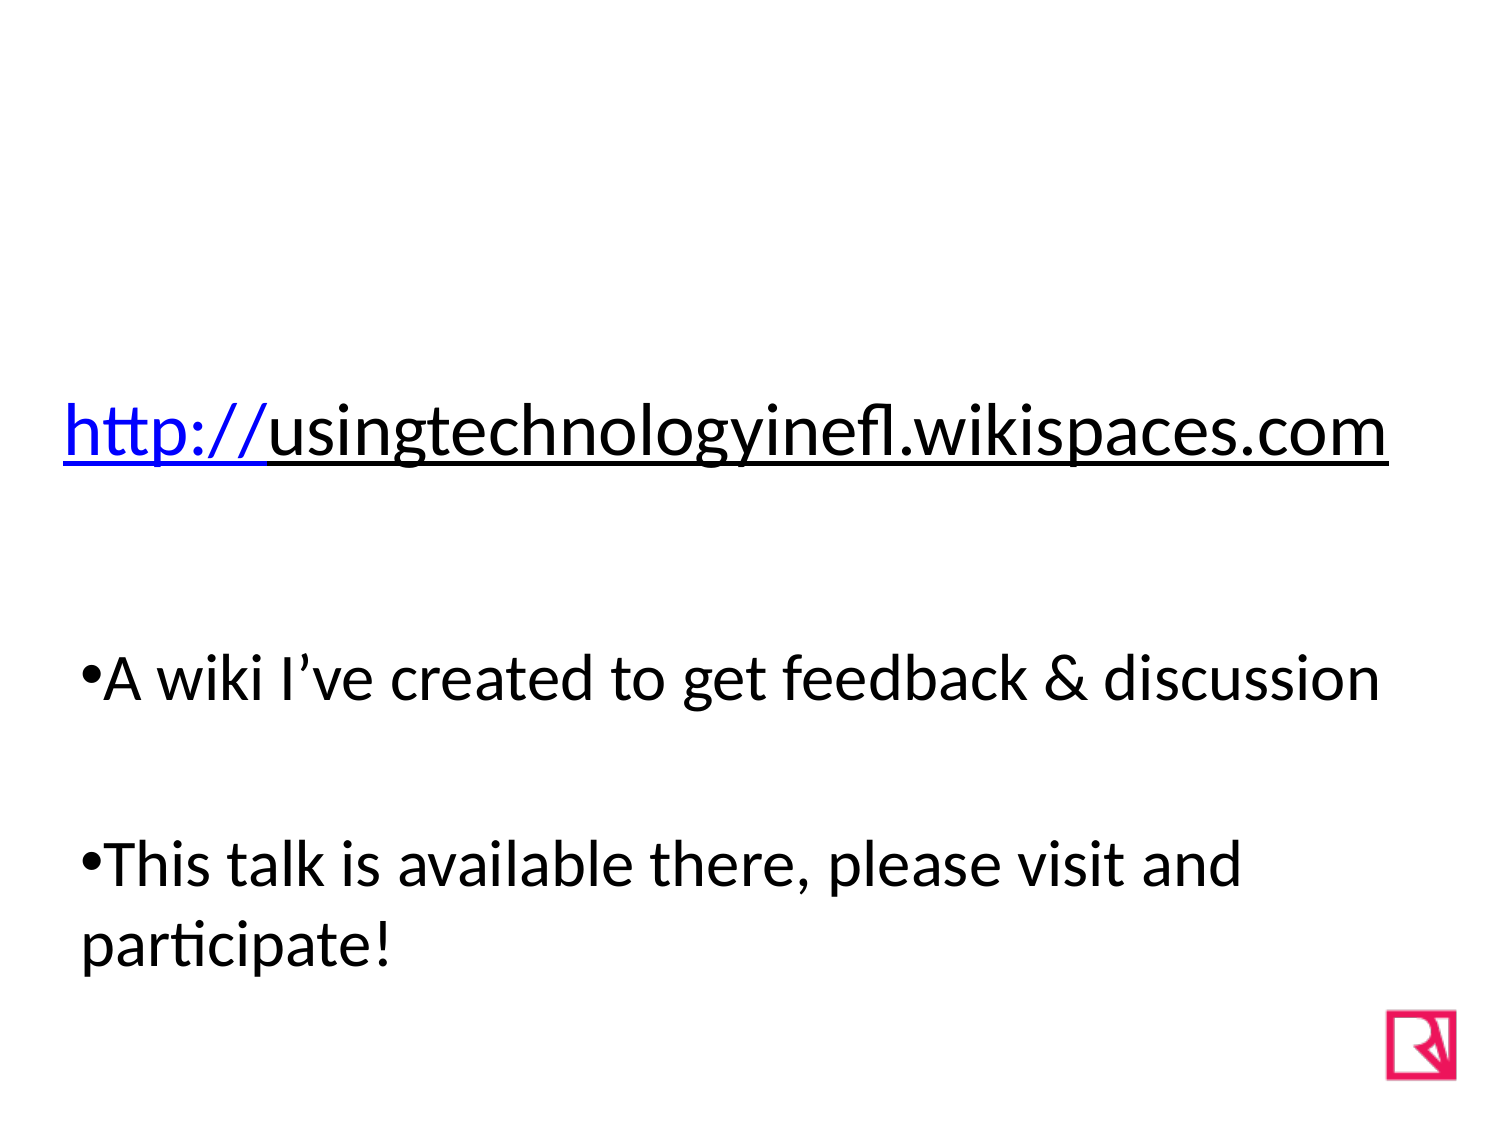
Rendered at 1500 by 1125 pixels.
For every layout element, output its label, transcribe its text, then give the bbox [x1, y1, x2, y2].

picture [1375, 999, 1466, 1089]
list A wiki I’ve created to get feedback & discussion This talk is available there, please visit and participate! [64, 609, 1459, 988]
text_box http://usingtechnologyinefl.wikispaces.com [48, 373, 1421, 479]
